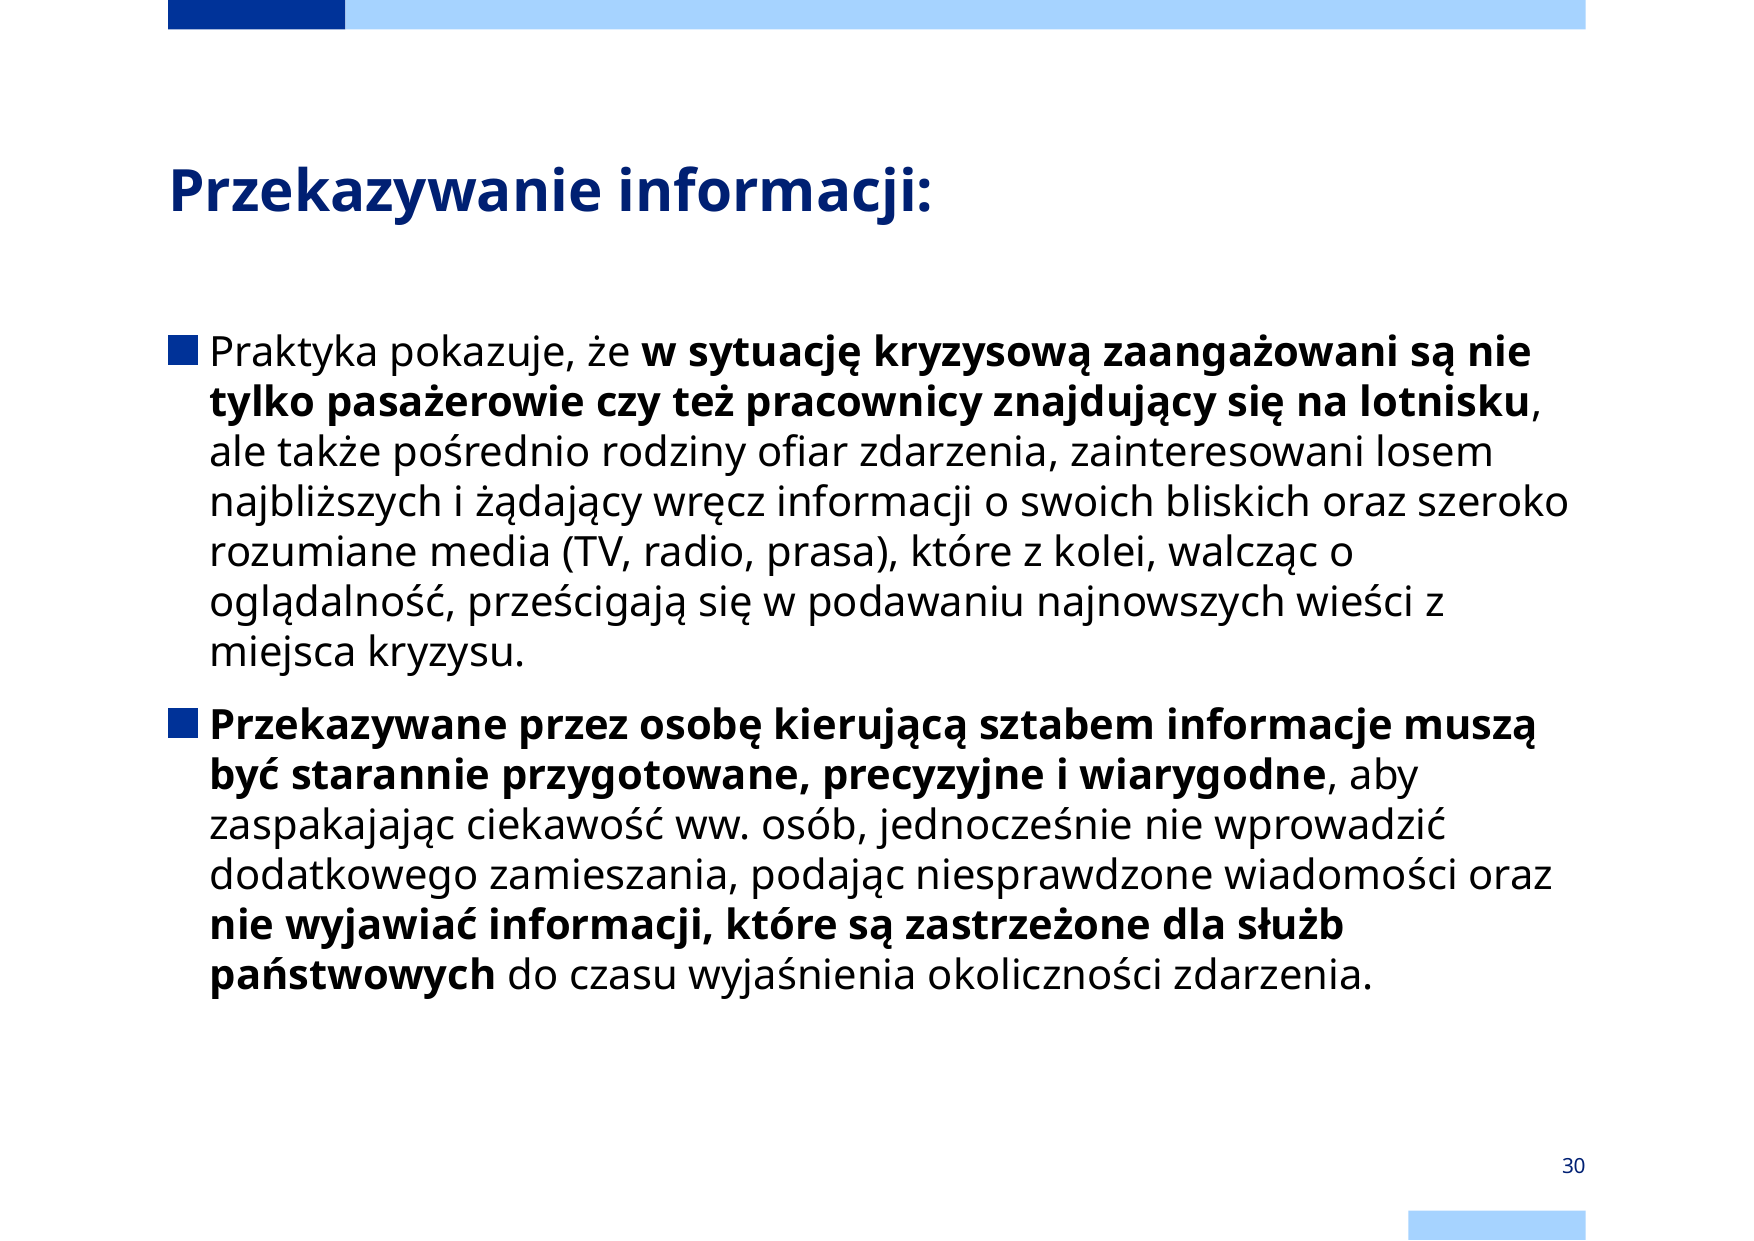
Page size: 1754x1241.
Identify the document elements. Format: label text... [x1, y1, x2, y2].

slide_number 30 [1408, 1151, 1586, 1182]
title Przekazywanie informacji: [168, 147, 1586, 324]
picture [168, 708, 198, 738]
picture [168, 335, 198, 365]
list Praktyka pokazuje, że w sytuację kryzysową zaangażowani są nie tylko pasażerowie czy też pracownicy znajdujący się na lotnisku, ale także pośrednio rodziny ofiar zdarzenia, zainteresowani losem najbliższych i żądający wręcz informacji o swoich bliskich oraz szeroko rozumiane media (TV, radio, prasa), które z kolei, walcząc o oglądalność, prześcigają się w podawaniu najnowszych wieści z miejsca kryzysu. Przekazywane przez osobę kierującą sztabem informacje muszą być starannie przygotowane, precyzyjne i wiarygodne, aby zaspakajając ciekawość ww. osób, jednocześnie nie wprowadzić dodatkowego zamieszania, podając niesprawdzone wiadomości oraz nie wyjawiać informacji, które są zastrzeżone dla służb państwowych do czasu wyjaśnienia okoliczności zdarzenia. [168, 324, 1586, 1093]
